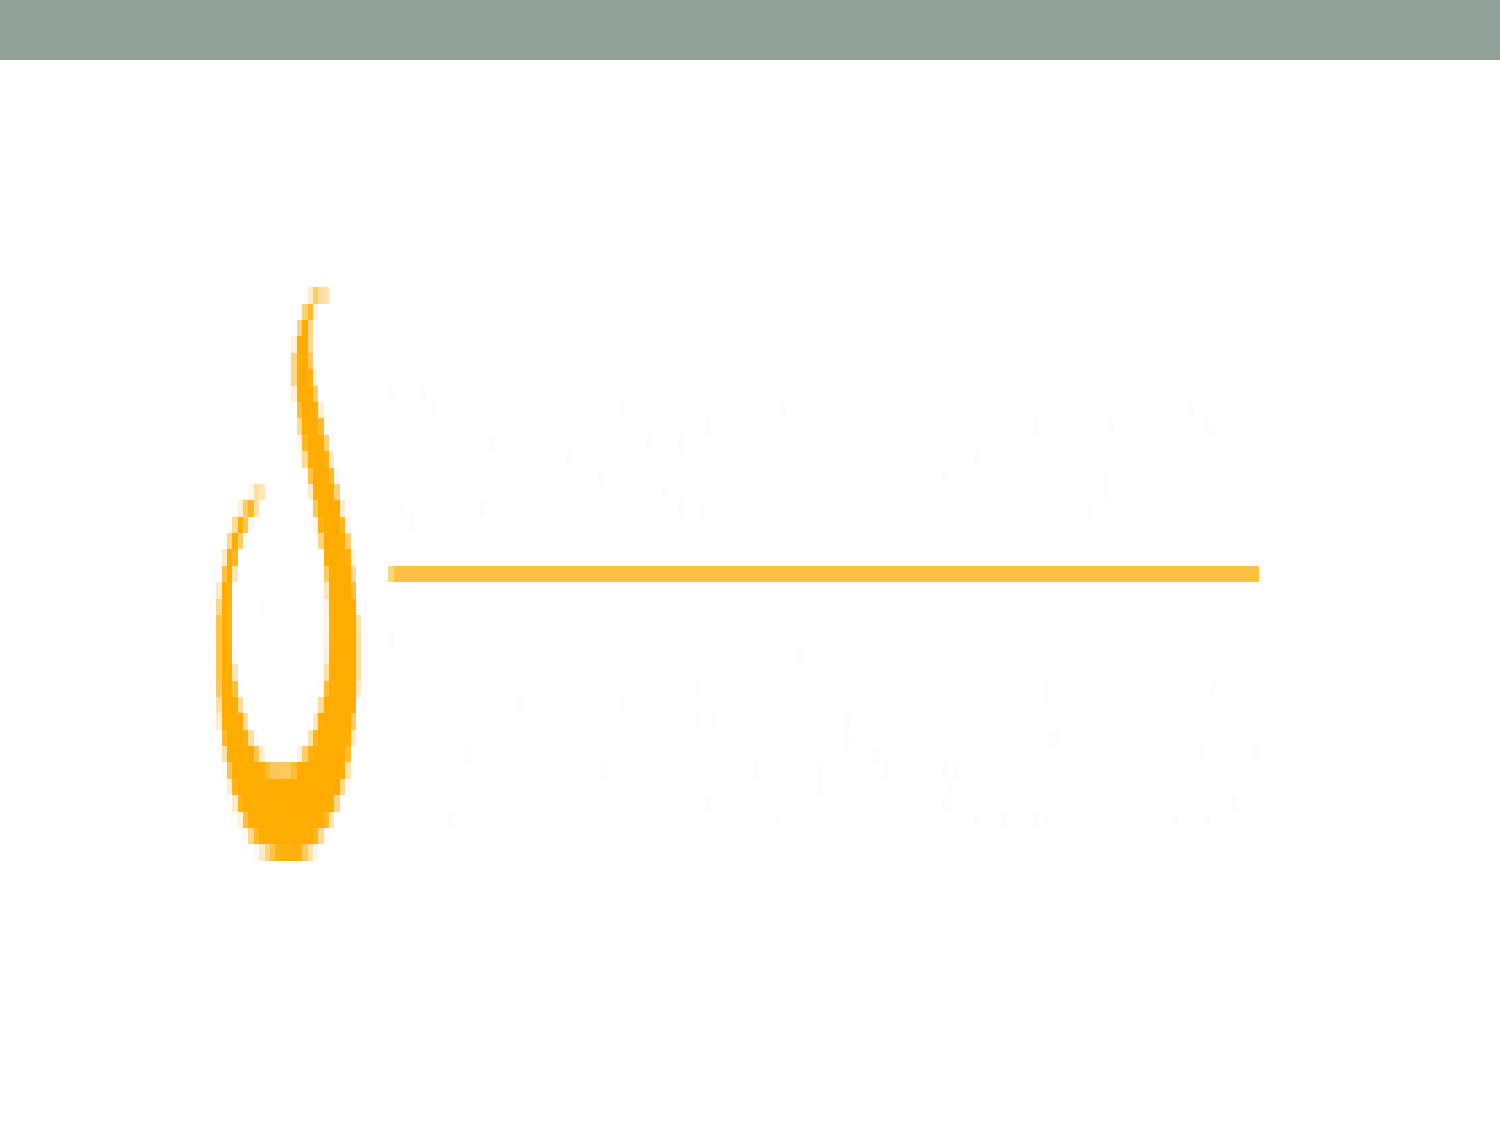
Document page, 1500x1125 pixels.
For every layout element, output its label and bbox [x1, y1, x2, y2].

picture [206, 255, 1270, 894]
